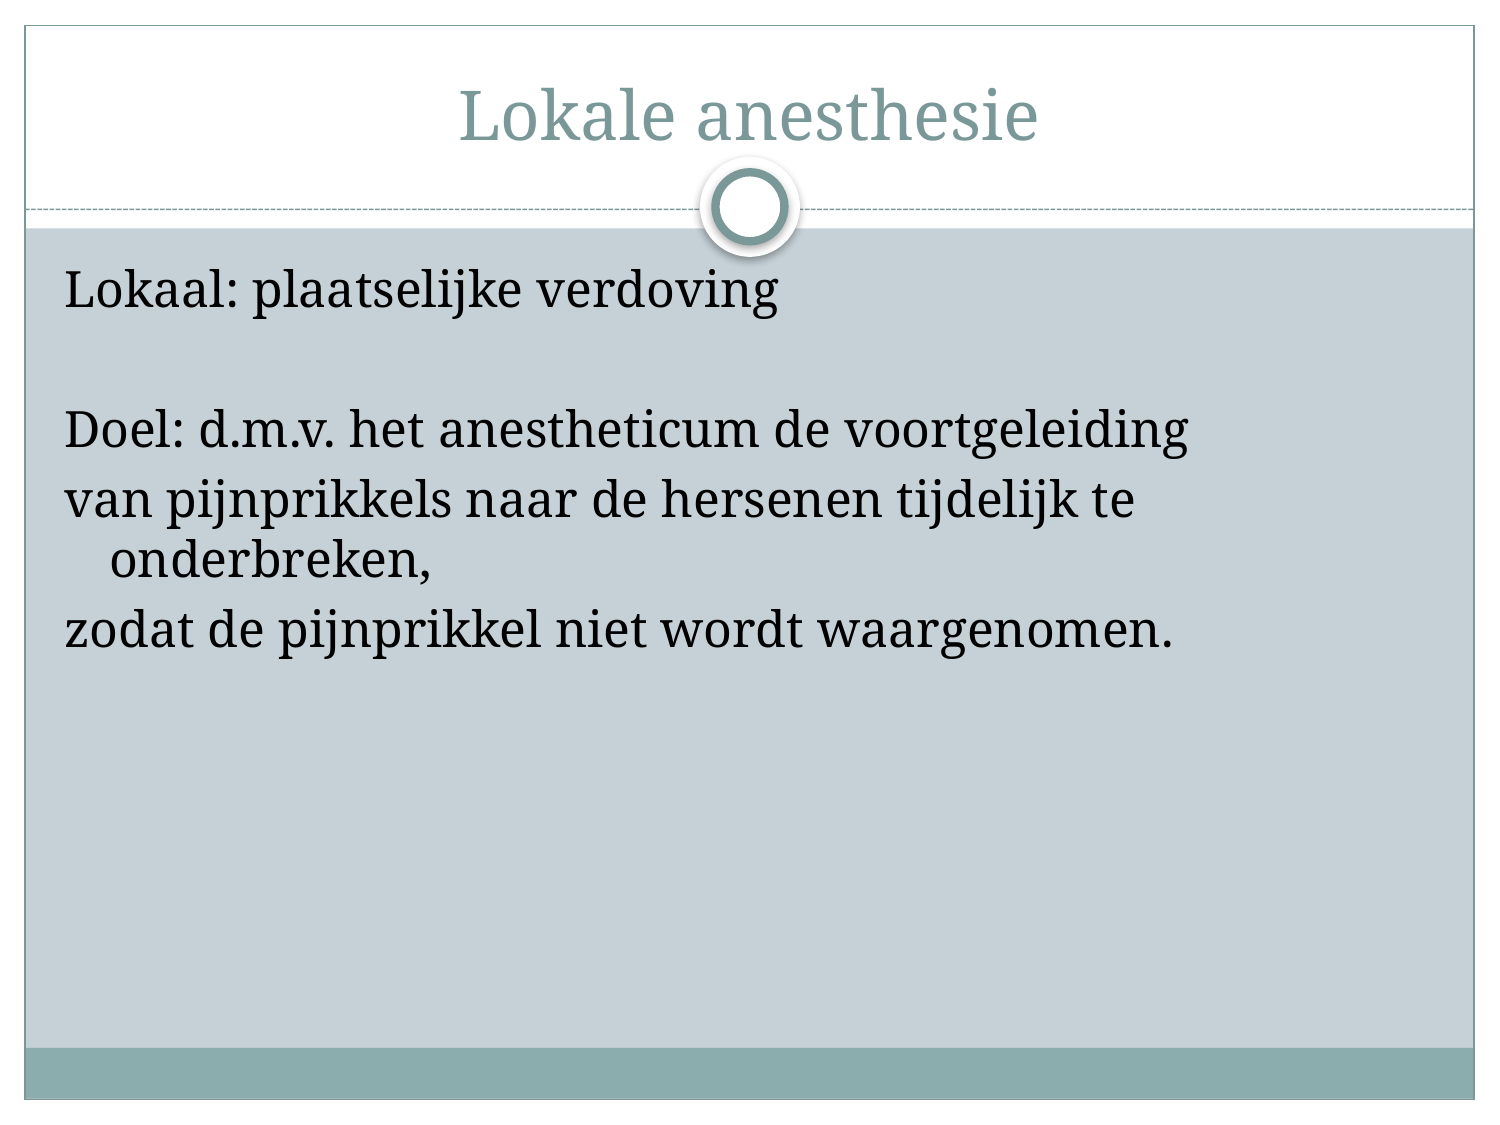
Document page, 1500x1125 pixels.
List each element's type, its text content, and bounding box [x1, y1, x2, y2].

list Lokaal: plaatselijke verdoving Doel: d.m.v. het anestheticum de voortgeleiding van pijnprikkels naar de hersenen tijdelijk te onderbreken, zodat de pijnprikkel niet wordt waargenomen. [49, 250, 1445, 1001]
title Lokale anesthesie [49, 37, 1450, 162]
